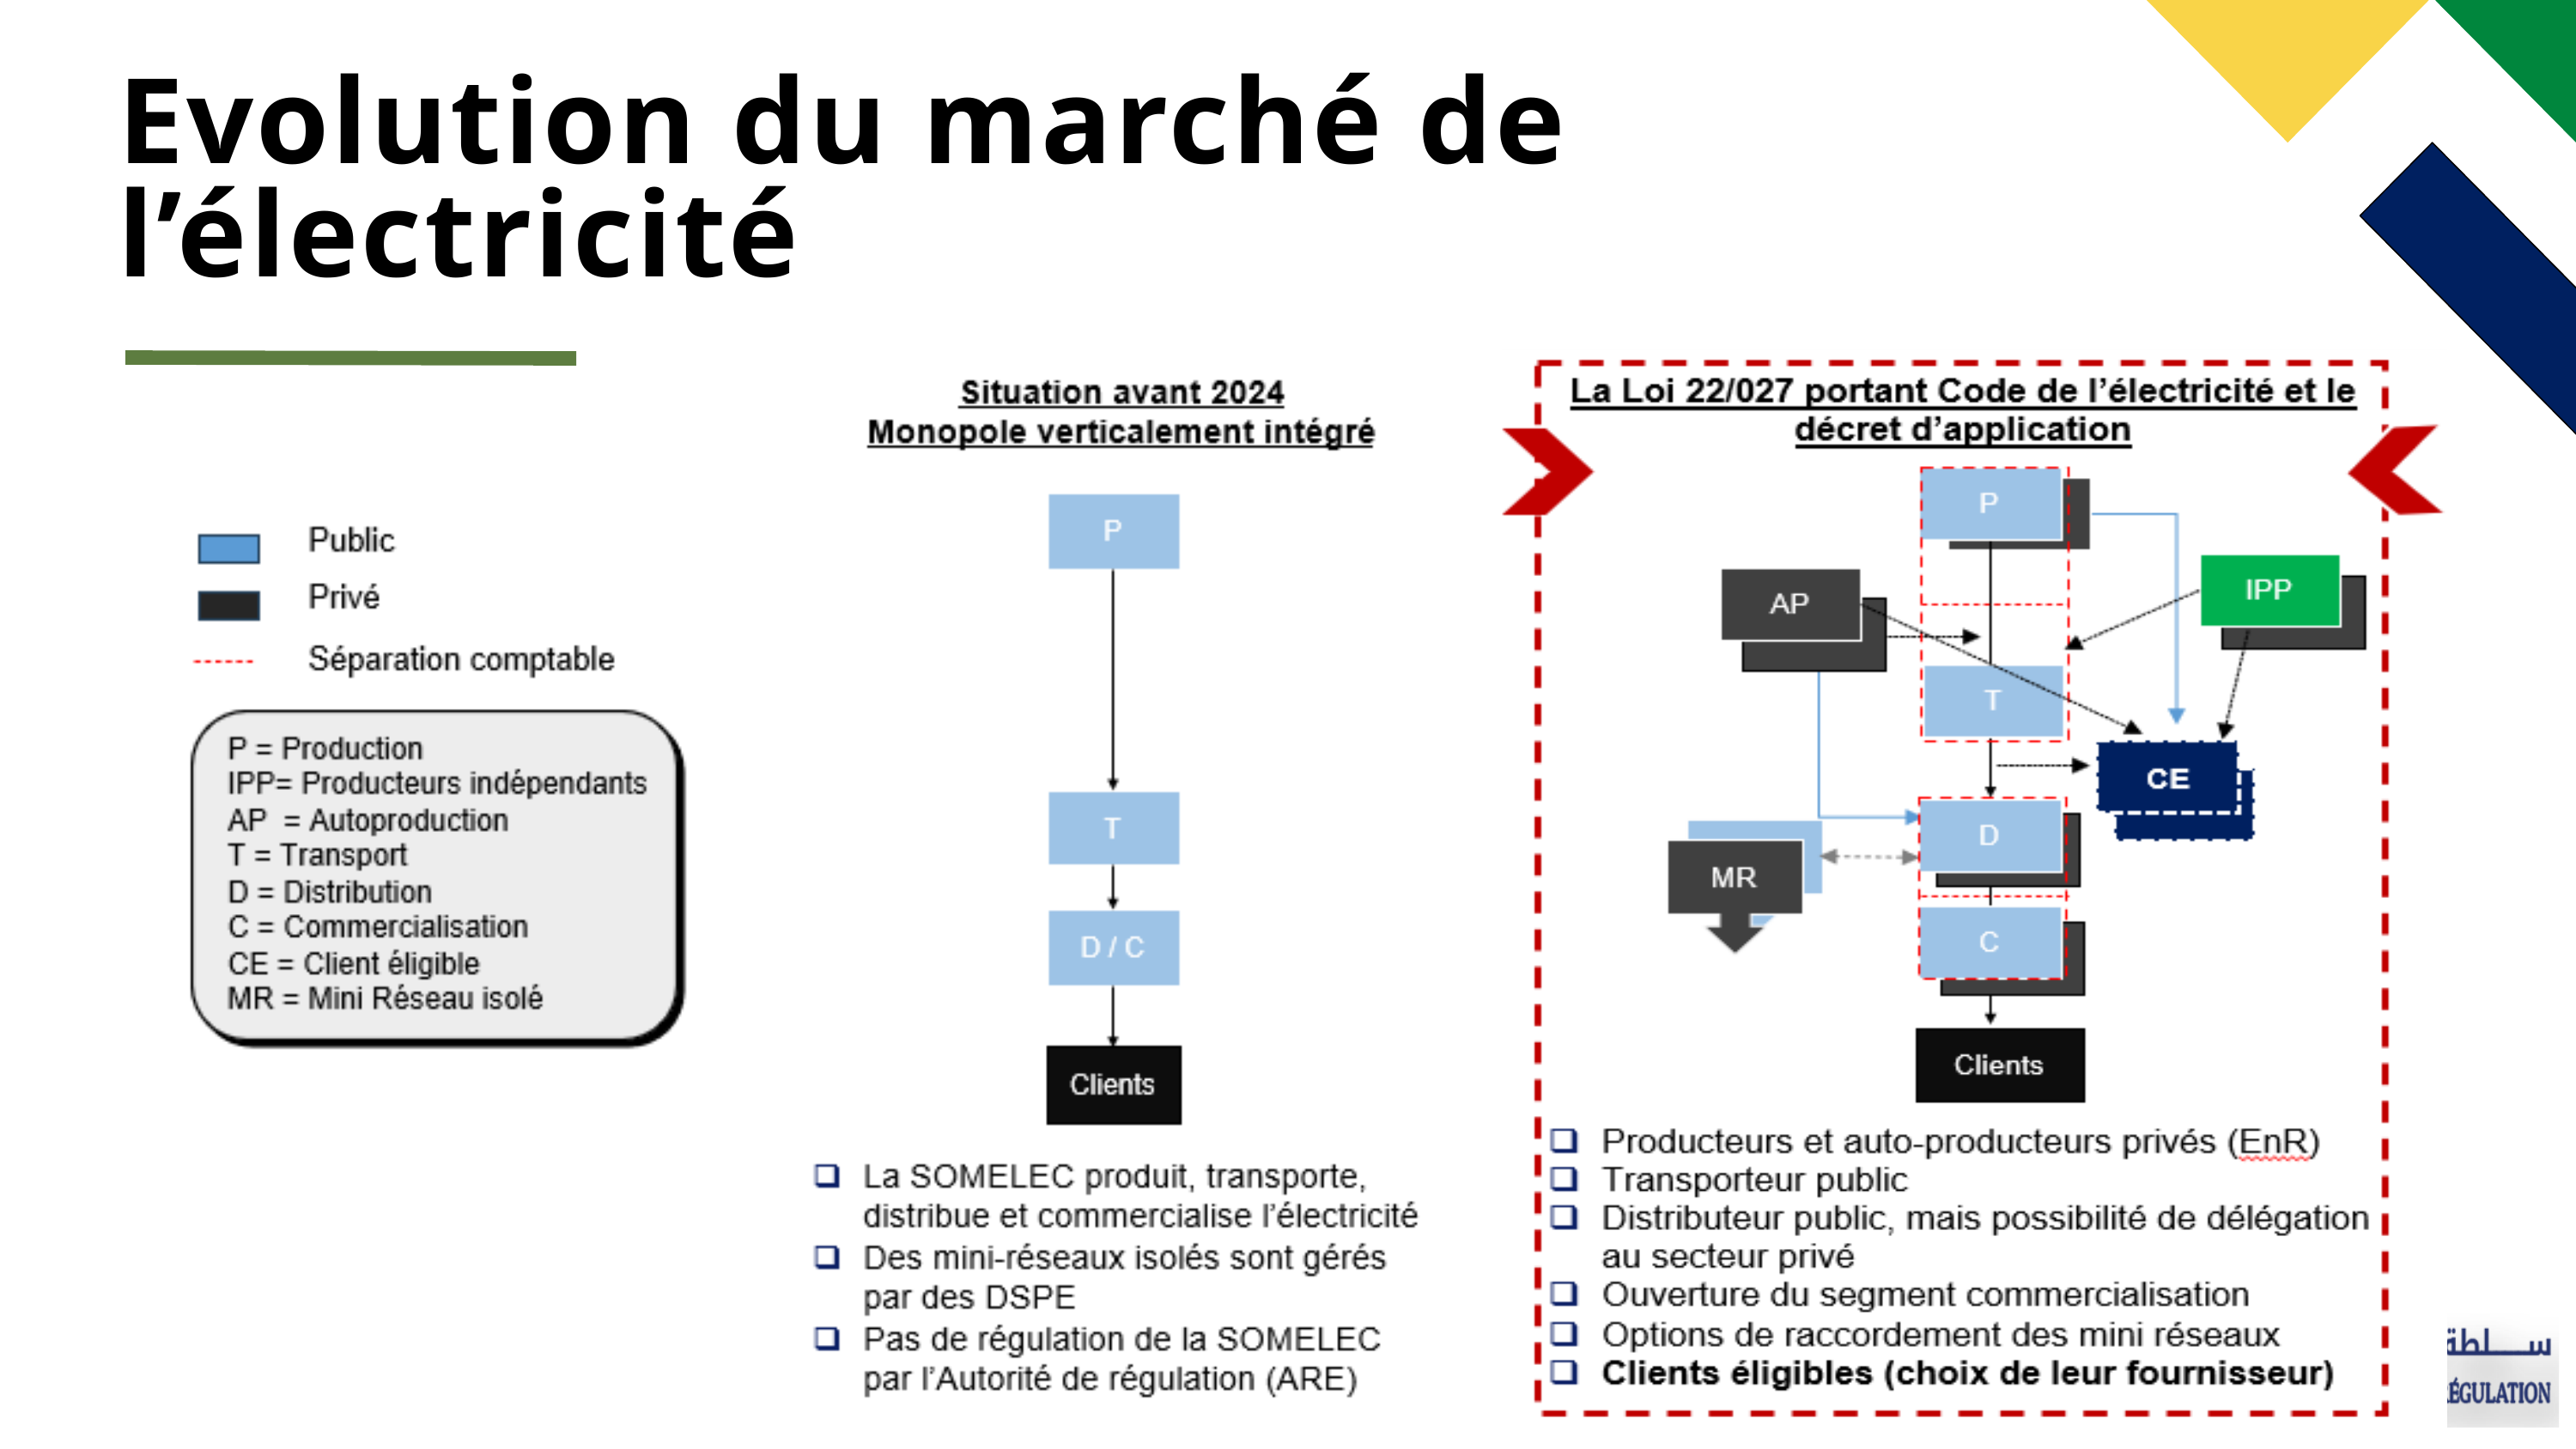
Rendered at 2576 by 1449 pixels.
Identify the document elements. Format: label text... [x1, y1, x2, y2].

picture [1502, 349, 2560, 1429]
title Evolution du marché de l’électricité [118, 0, 2184, 300]
picture [171, 520, 702, 1059]
picture [793, 349, 1427, 1416]
